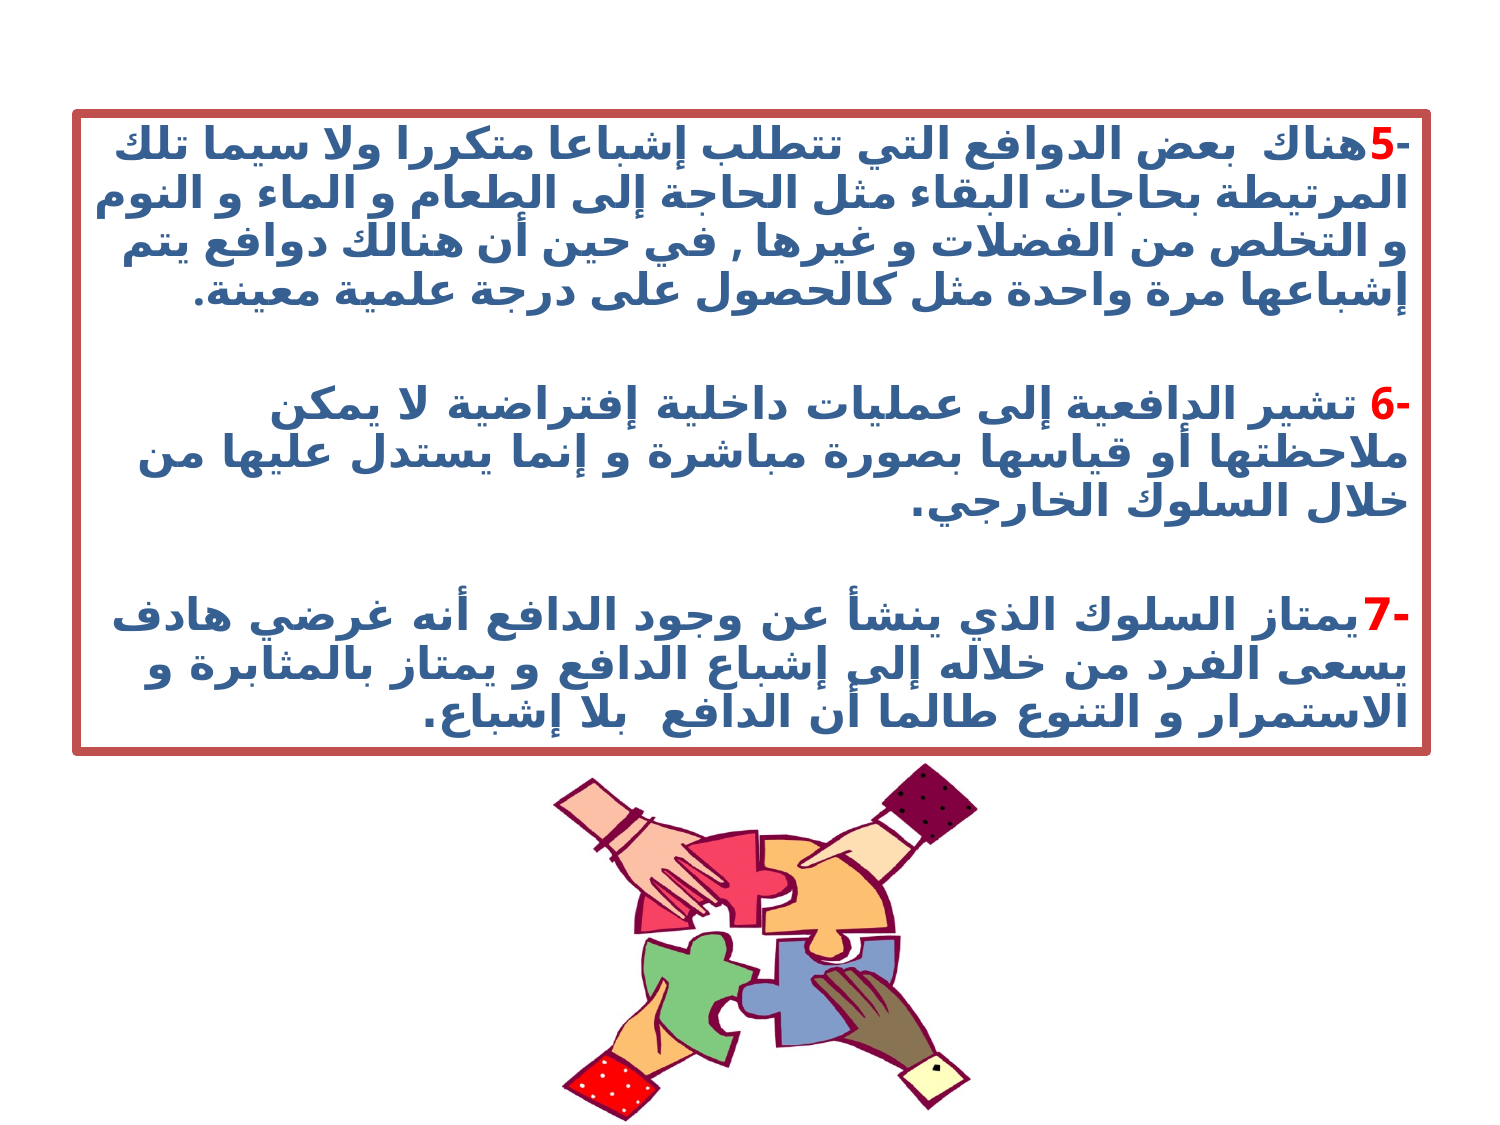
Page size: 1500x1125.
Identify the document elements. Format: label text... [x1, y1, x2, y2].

list -5هناك بعض الدوافع التي تتطلب إشباعا متكررا ولا سيما تلك المرتيطة بحاجات البقاء مثل الحاجة إلى الطعام و الماء و النوم و التخلص من الفضلات و غيرها , في حين أن هنالك دوافع يتم إشباعها مرة واحدة مثل كالحصول على درجة علمية معينة. -6 تشير الدافعية إلى عمليات داخلية إفتراضية لا يمكن ملاحظتها أو قياسها بصورة مباشرة و إنما يستدل عليها من خلال السلوك الخارجي. -7يمتاز السلوك الذي ينشأ عن وجود الدافع أنه غرضي هادف يسعى الفرد من خلاله إلى إشباع الدافع و يمتاز بالمثابرة و الاستمرار و التنوع طالما أن الدافع بلا إشباع. [75, 112, 1429, 754]
picture [548, 760, 981, 1124]
